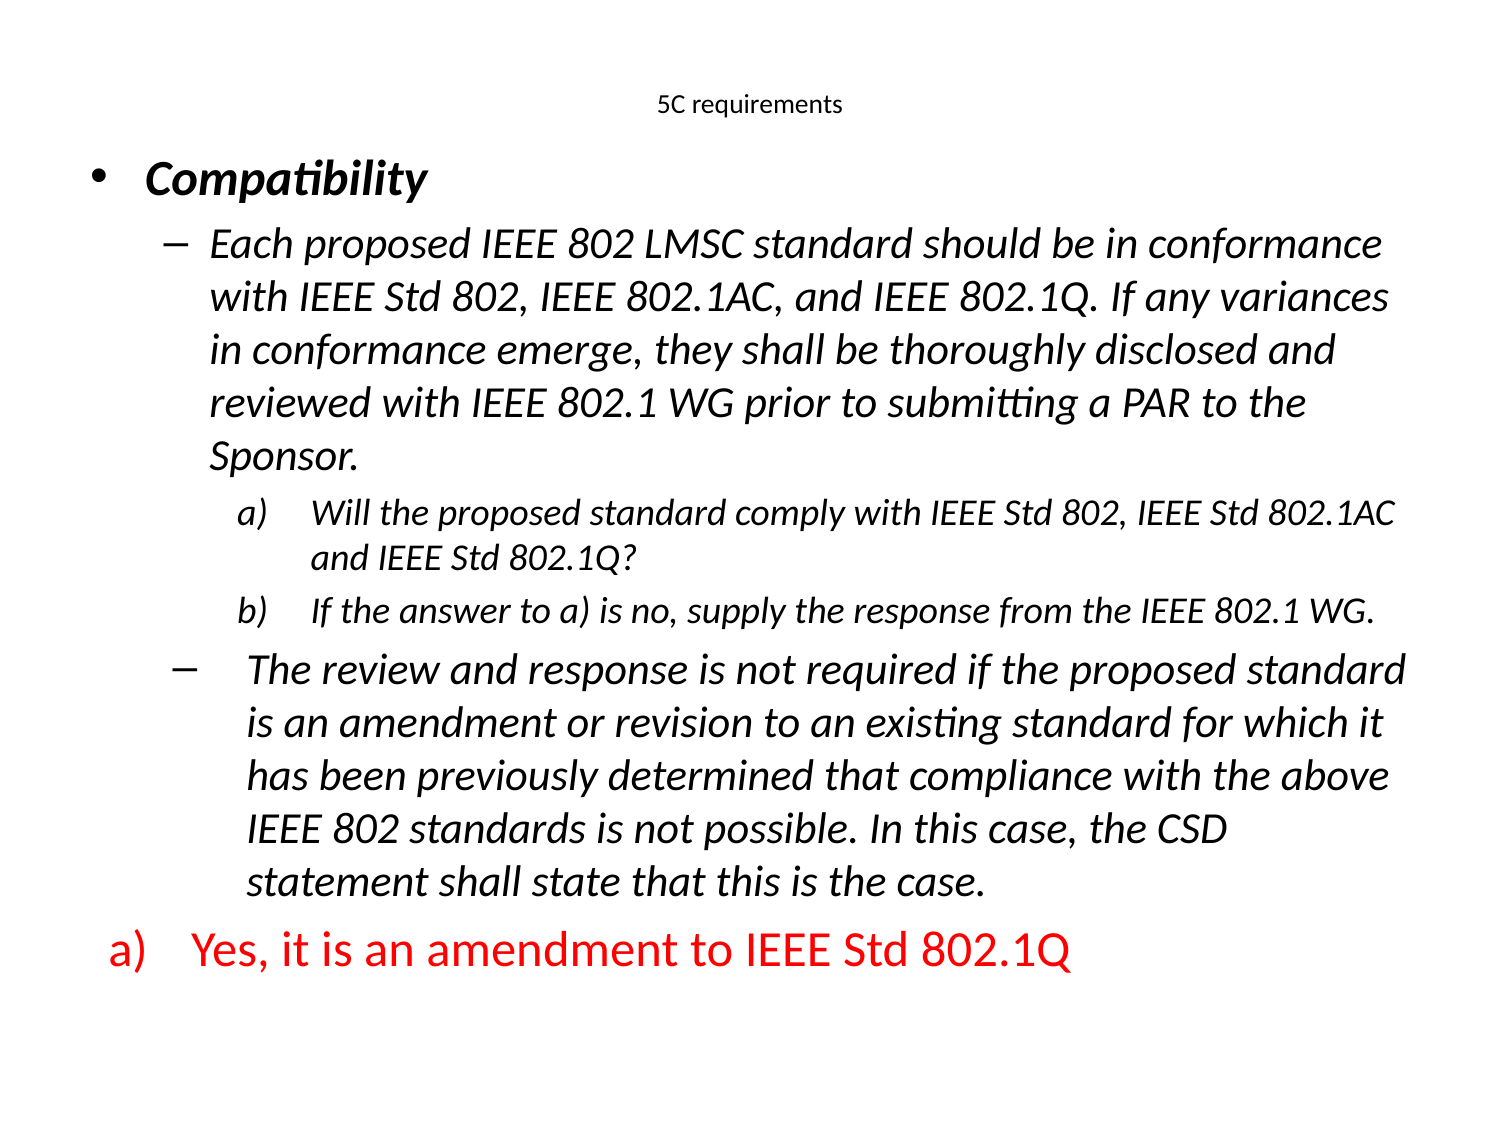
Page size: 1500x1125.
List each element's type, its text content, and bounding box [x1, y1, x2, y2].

title 5C requirements [75, 78, 1425, 137]
list Compatibility Each proposed IEEE 802 LMSC standard should be in conformance with IEEE Std 802, IEEE 802.1AC, and IEEE 802.1Q. If any variances in conformance emerge, they shall be thoroughly disclosed and reviewed with IEEE 802.1 WG prior to submitting a PAR to the Sponsor. Will the proposed standard comply with IEEE Std 802, IEEE Std 802.1AC and IEEE Std 802.1Q? If the answer to a) is no, supply the response from the IEEE 802.1 WG. The review and response is not required if the proposed standard is an amendment or revision to an existing standard for which it has been previously determined that compliance with the above IEEE 802 standards is not possible. In this case, the CSD statement shall state that this is the case. Yes, it is an amendment to IEEE Std 802.1Q [75, 137, 1425, 1005]
